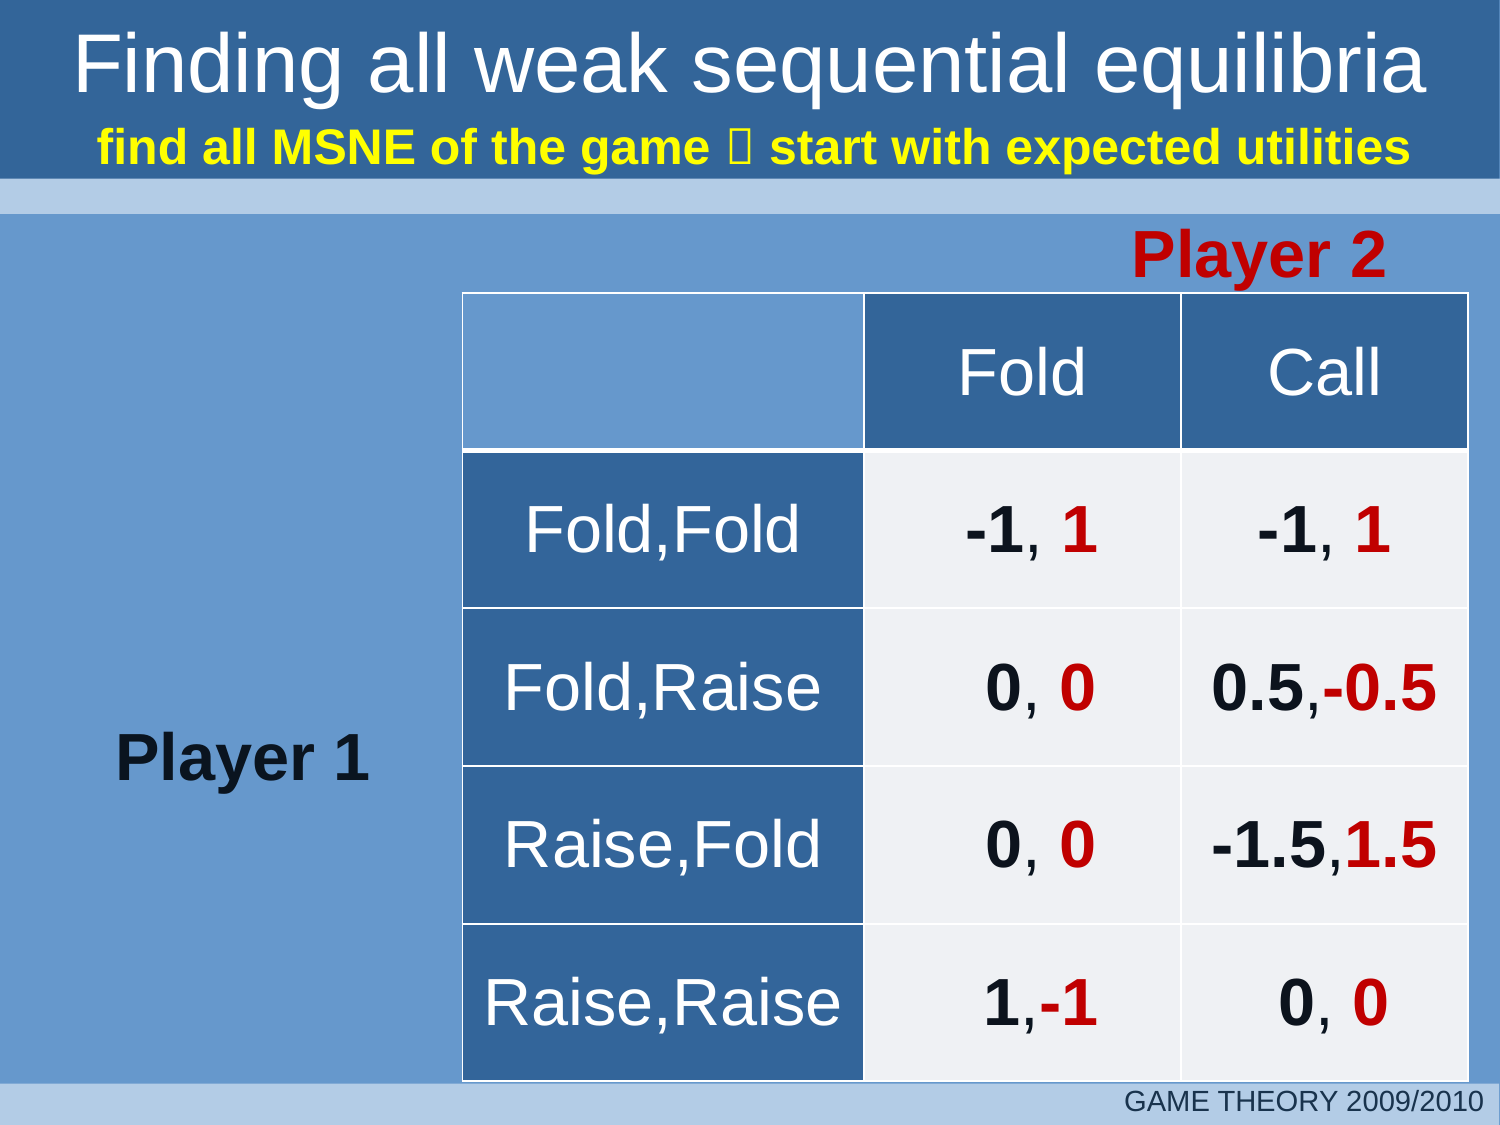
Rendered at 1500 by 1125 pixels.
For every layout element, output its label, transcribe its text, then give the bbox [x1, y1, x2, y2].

table_cell 0, 0 [865, 767, 1180, 923]
table_cell Raise,Fold [463, 767, 863, 923]
table_cell -1, 1 [1182, 453, 1467, 607]
table_cell 1,-1 [865, 925, 1180, 1080]
table_cell 0, 0 [865, 609, 1180, 765]
table_cell 0.5,-0.5 [1182, 609, 1467, 765]
text_box GAME THEORY 2009/2010 [1109, 1075, 1500, 1125]
table_header Fold [865, 294, 1180, 448]
text_box Player 1 [0, 706, 487, 801]
text_box find all MSNE of the game  start with expected utilities [81, 107, 1427, 182]
table_cell 0, 0 [1182, 925, 1467, 1075]
table_cell -1.5,1.5 [1182, 767, 1467, 923]
text_box Player 2 [1019, 203, 1500, 298]
table_cell -1, 1 [865, 453, 1180, 607]
table_header Call [1182, 298, 1467, 448]
table_header [463, 294, 863, 448]
table_cell Fold,Raise [463, 609, 863, 765]
table_cell Raise,Raise [463, 925, 863, 1080]
title Finding all weak sequential equilibria [0, 0, 1500, 119]
table_cell Fold,Fold [463, 453, 863, 607]
